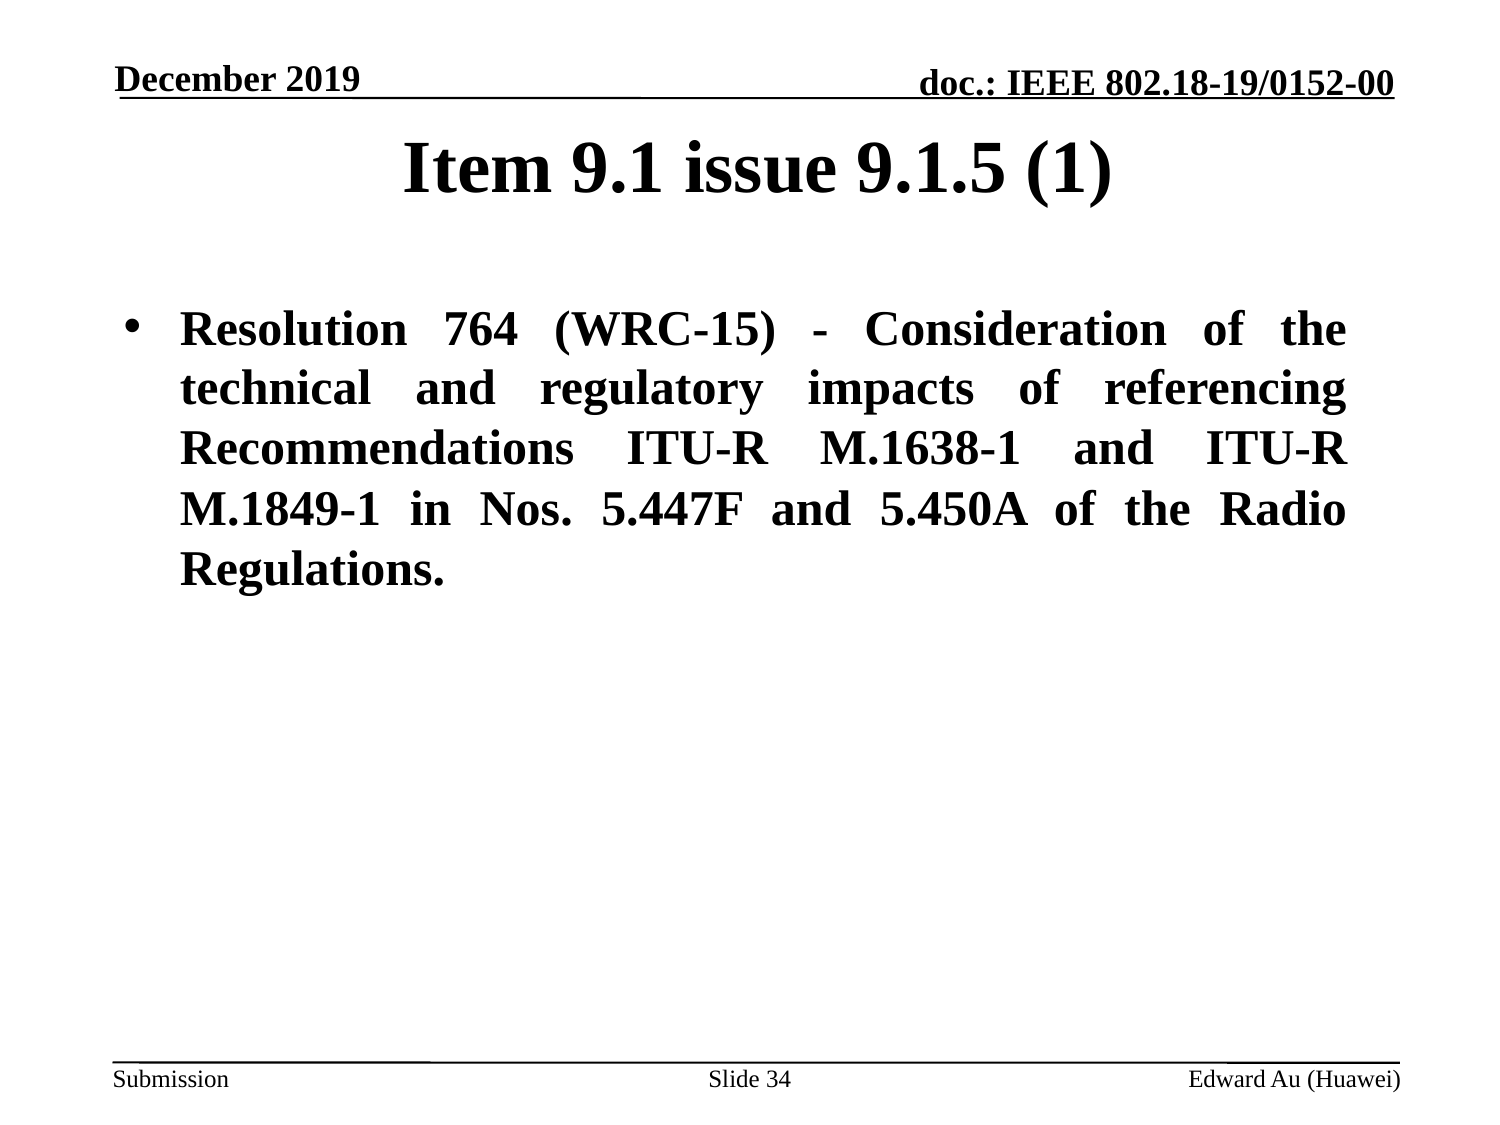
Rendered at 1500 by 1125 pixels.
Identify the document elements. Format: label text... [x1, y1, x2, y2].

slide_number Slide 34 [699, 1061, 800, 1123]
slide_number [114, 54, 493, 100]
title Item 9.1 issue 9.1.5 (1) [120, 99, 1396, 226]
list Resolution 764 (WRC-15) - Consideration of the technical and regulatory impacts of referencing Recommendations ITU-R M.1638-1 and ITU-R M.1849-1 in Nos. 5.447F and 5.450A of the Radio Regulations. [108, 287, 1363, 951]
footer Edward Au (Huawei) [902, 1061, 1402, 1093]
